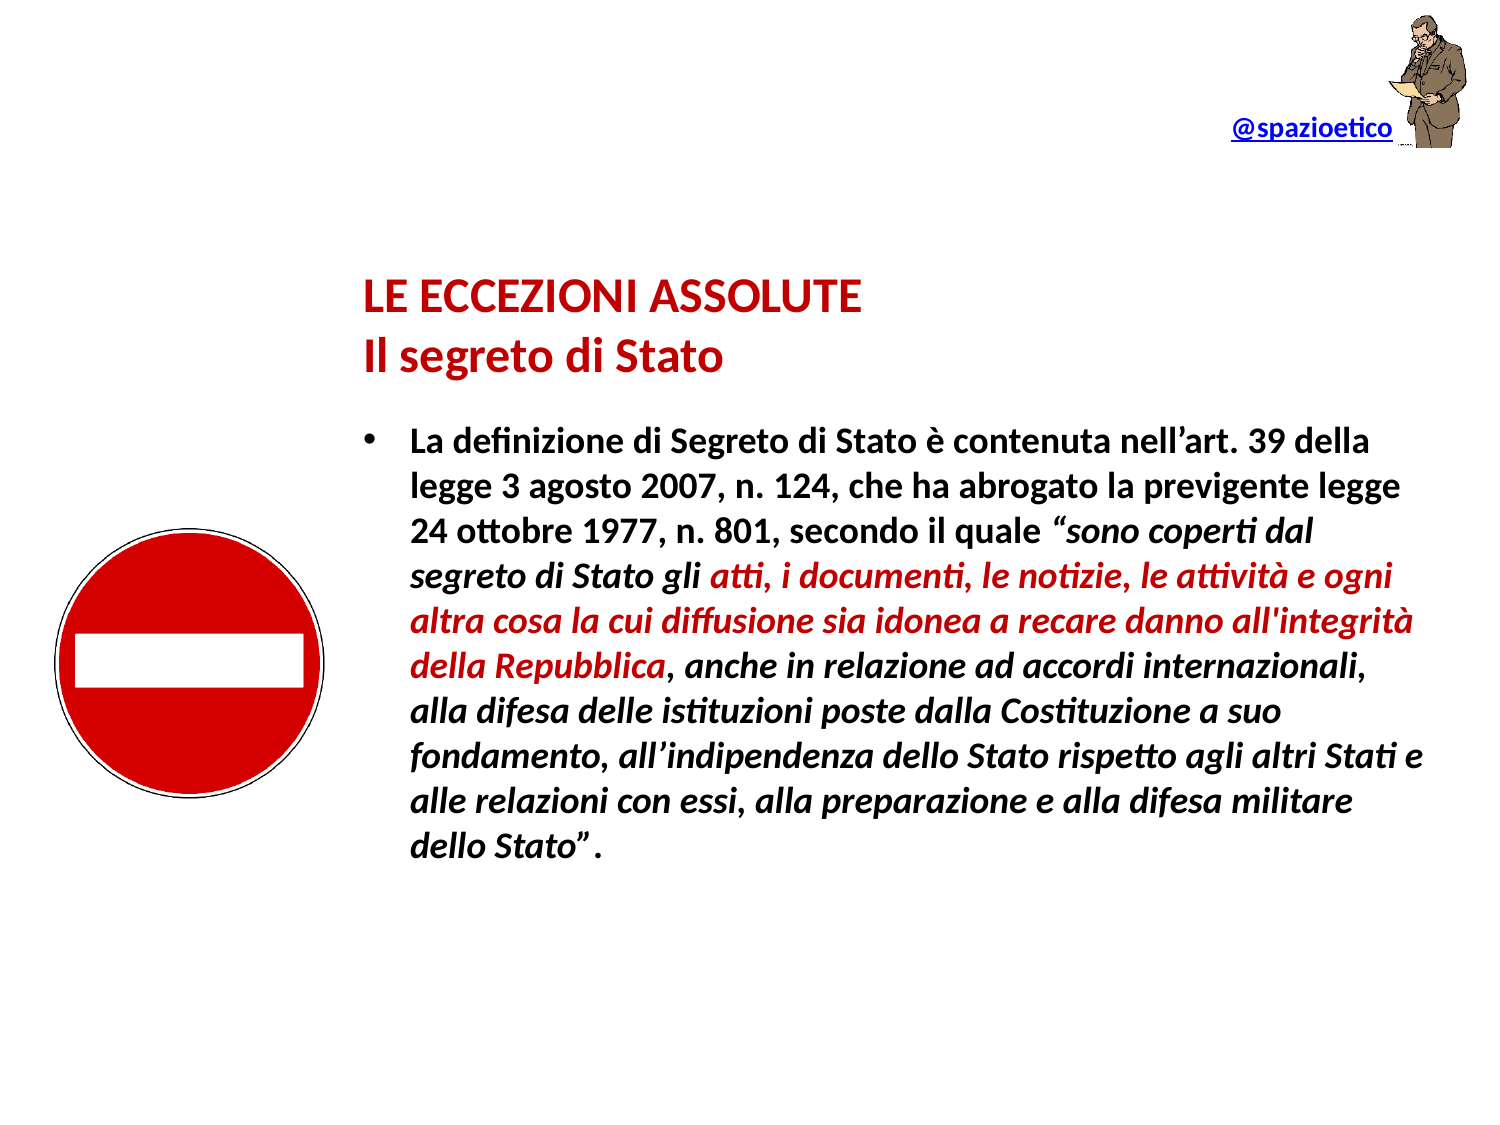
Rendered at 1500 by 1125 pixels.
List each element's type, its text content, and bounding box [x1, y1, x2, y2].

picture [1372, 7, 1488, 148]
picture [52, 526, 326, 799]
text_box LE ECCEZIONI ASSOLUTE Il segreto di Stato [348, 255, 951, 390]
text_box La definizione di Segreto di Stato è contenuta nell’art. 39 della legge 3 agosto 2007, n. 124, che ha abrogato la previgente legge 24 ottobre 1977, n. 801, secondo il quale “sono coperti dal segreto di Stato gli atti, i documenti, le notizie, le attività e ogni altra cosa la cui diffusione sia idonea a recare danno all'integrità della Repubblica, anche in relazione ad accordi internazionali, alla difesa delle istituzioni poste dalla Costituzione a suo fondamento, all’indipendenza dello Stato rispetto agli altri Stati e alle relazioni con essi, alla preparazione e alla difesa militare dello Stato”. [348, 408, 1447, 874]
